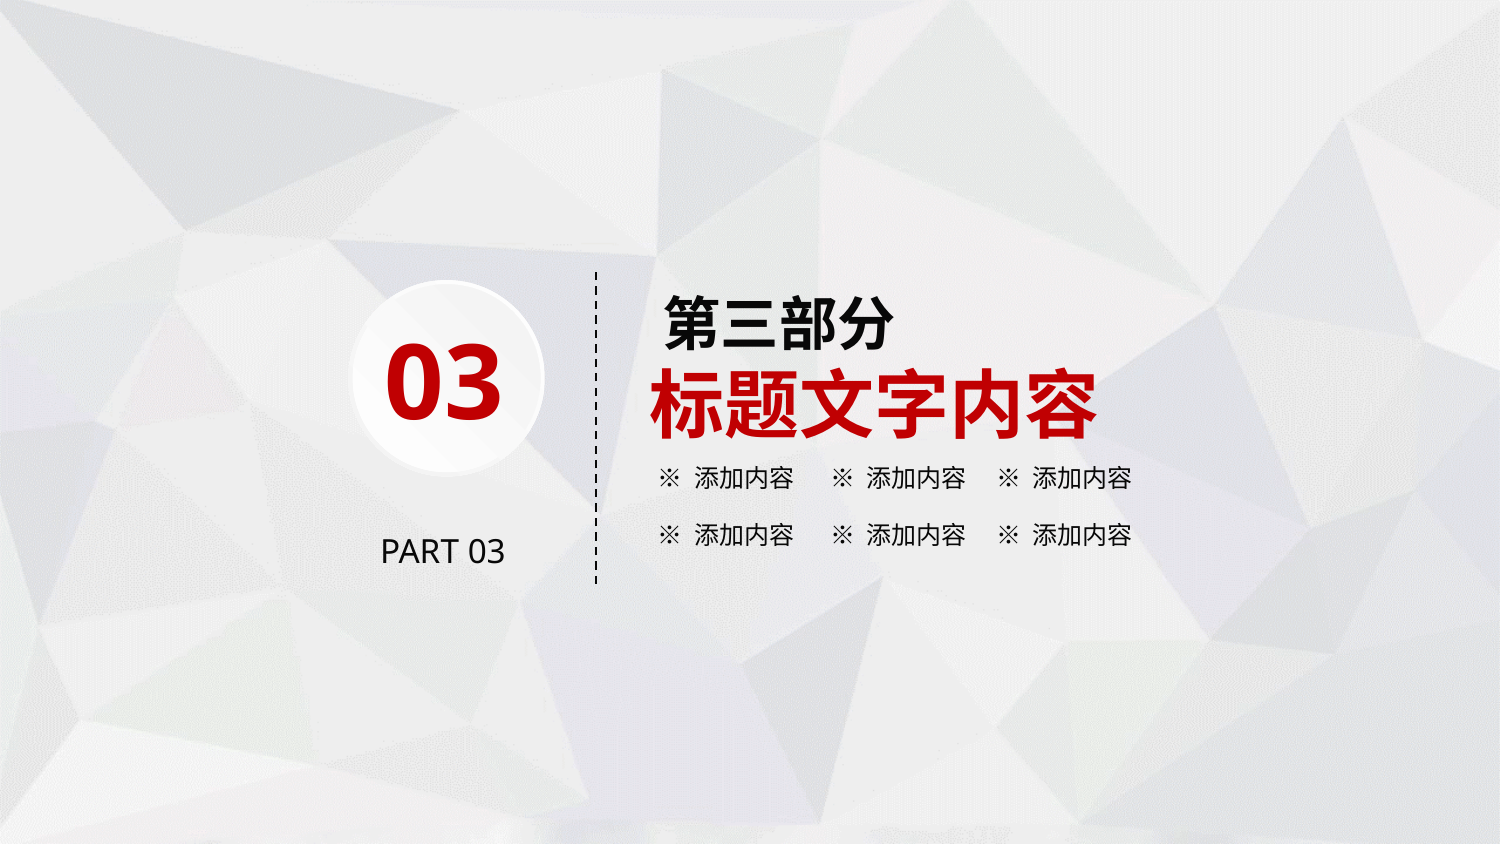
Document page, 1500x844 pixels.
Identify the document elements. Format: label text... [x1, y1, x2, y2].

text_box ※ 添加内容 [647, 457, 817, 498]
text_box ※ 添加内容 [820, 514, 982, 555]
text_box PART 03 [380, 529, 529, 570]
text_box ※ 添加内容 [986, 514, 1148, 555]
text_box ※ 添加内容 [647, 514, 810, 555]
picture [0, 0, 1500, 844]
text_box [348, 279, 545, 477]
text_box ※ 添加内容 [820, 457, 982, 498]
text_box ※ 添加内容 [986, 457, 1155, 498]
text_box 第三部分 标题文字内容 [634, 280, 1114, 455]
